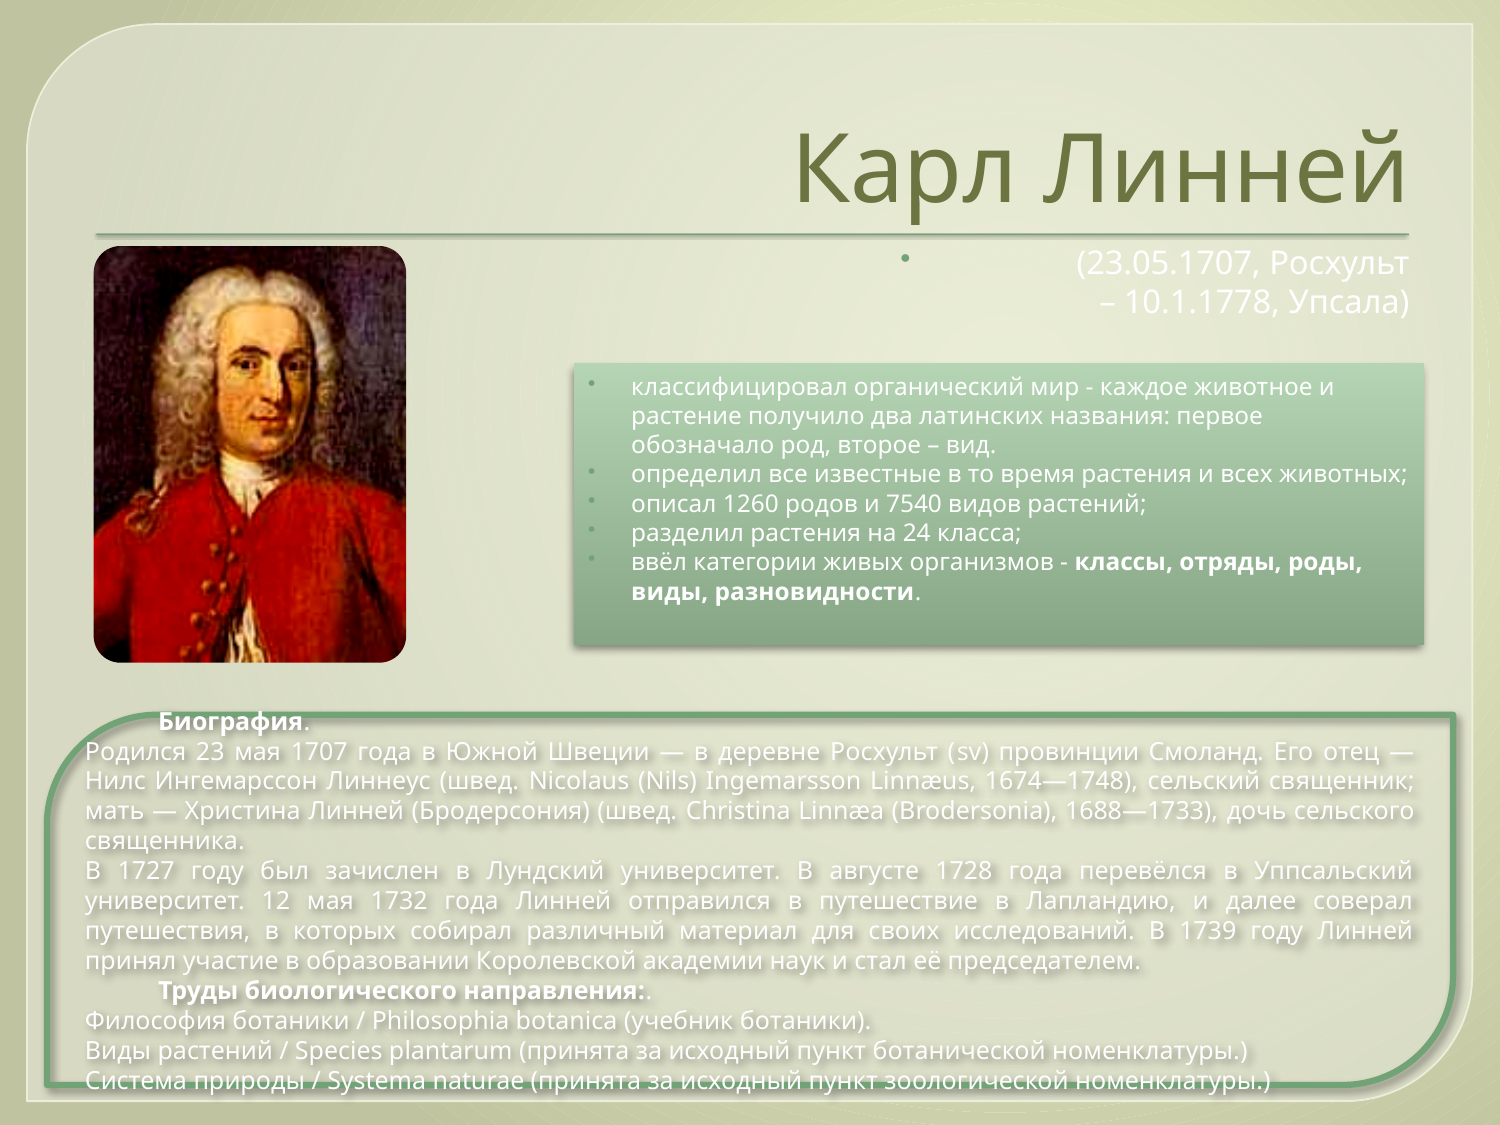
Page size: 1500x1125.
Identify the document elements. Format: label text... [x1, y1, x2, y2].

text_box классифицировал органический мир - каждое животное и растение получило два латинских названия: первое обозначало род, второе – вид. определил все известные в то время растения и всех животных; описал 1260 родов и 7540 видов растений; разделил растения на 24 класса; ввёл категории живых организмов - классы, отряды, роды, виды, разновидности. [574, 363, 1425, 645]
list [93, 245, 407, 663]
text_box Биография. Родился 23 мая 1707 года в Южной Швеции — в деревне Росхульт (sv) провинции Смоланд. Его отец — Нилс Ингемарссон Линнеус (швед. Nicolaus (Nils) Ingemarsson Linnæus, 1674—1748), сельский священник; мать — Христина Линней (Бродерсония) (швед. Christina Linnæa (Brodersonia), 1688—1733), дочь сельского священника. В 1727 году был зачислен в Лундский университет. В августе 1728 года перевёлся в Уппсальский университет. 12 мая 1732 года Линней отправился в путешествие в Лапландию, и далее соверал путешествия, в которых собирал различный материал для своих исследований. В 1739 году Линней принял участие в образовании Королевской академии наук и стал её председателем. Труды биологического направления:. Философия ботаники / Philosophia botanica (учебник ботаники). Виды растений / Species plantarum (принята за исходный пункт ботанической номенклатуры.) Система природы / Systema naturae (принята за исходный пункт зоологической номенклатуры.) [43, 711, 1457, 1089]
list (23.05.1707, Росхульт – 10.1.1778, Упсала) [761, 234, 1425, 328]
title Карл Линней [75, 41, 1425, 230]
